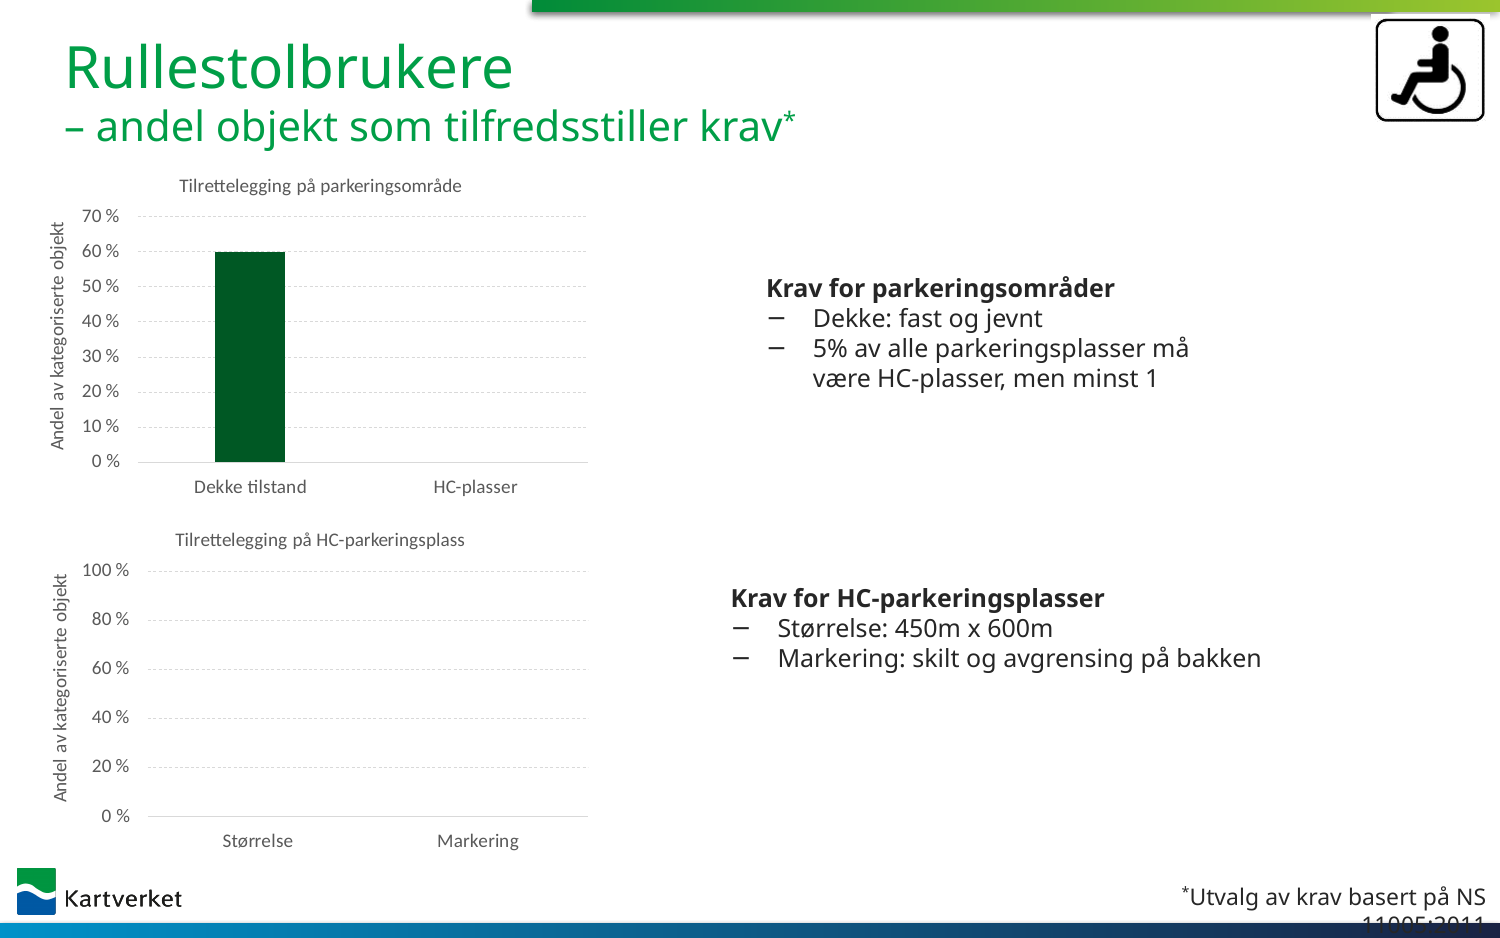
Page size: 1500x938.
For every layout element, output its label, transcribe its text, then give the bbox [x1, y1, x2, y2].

text_box *Utvalg av krav basert på NS 11005:2011 [1068, 873, 1500, 938]
picture [1371, 13, 1491, 127]
picture [41, 166, 599, 505]
text_box Krav for parkeringsområder Dekke: fast og jevnt 5% av alle parkeringsplasser må være HC-plasser, men minst 1 [751, 264, 1232, 400]
text_box Rullestolbrukere – andel objekt som tilfredsstiller krav* [49, 23, 1431, 158]
text_box Krav for HC-parkeringsplasser Størrelse: 450m x 600m Markering: skilt og avgrensing på bakken [715, 574, 1278, 680]
picture [41, 520, 599, 859]
